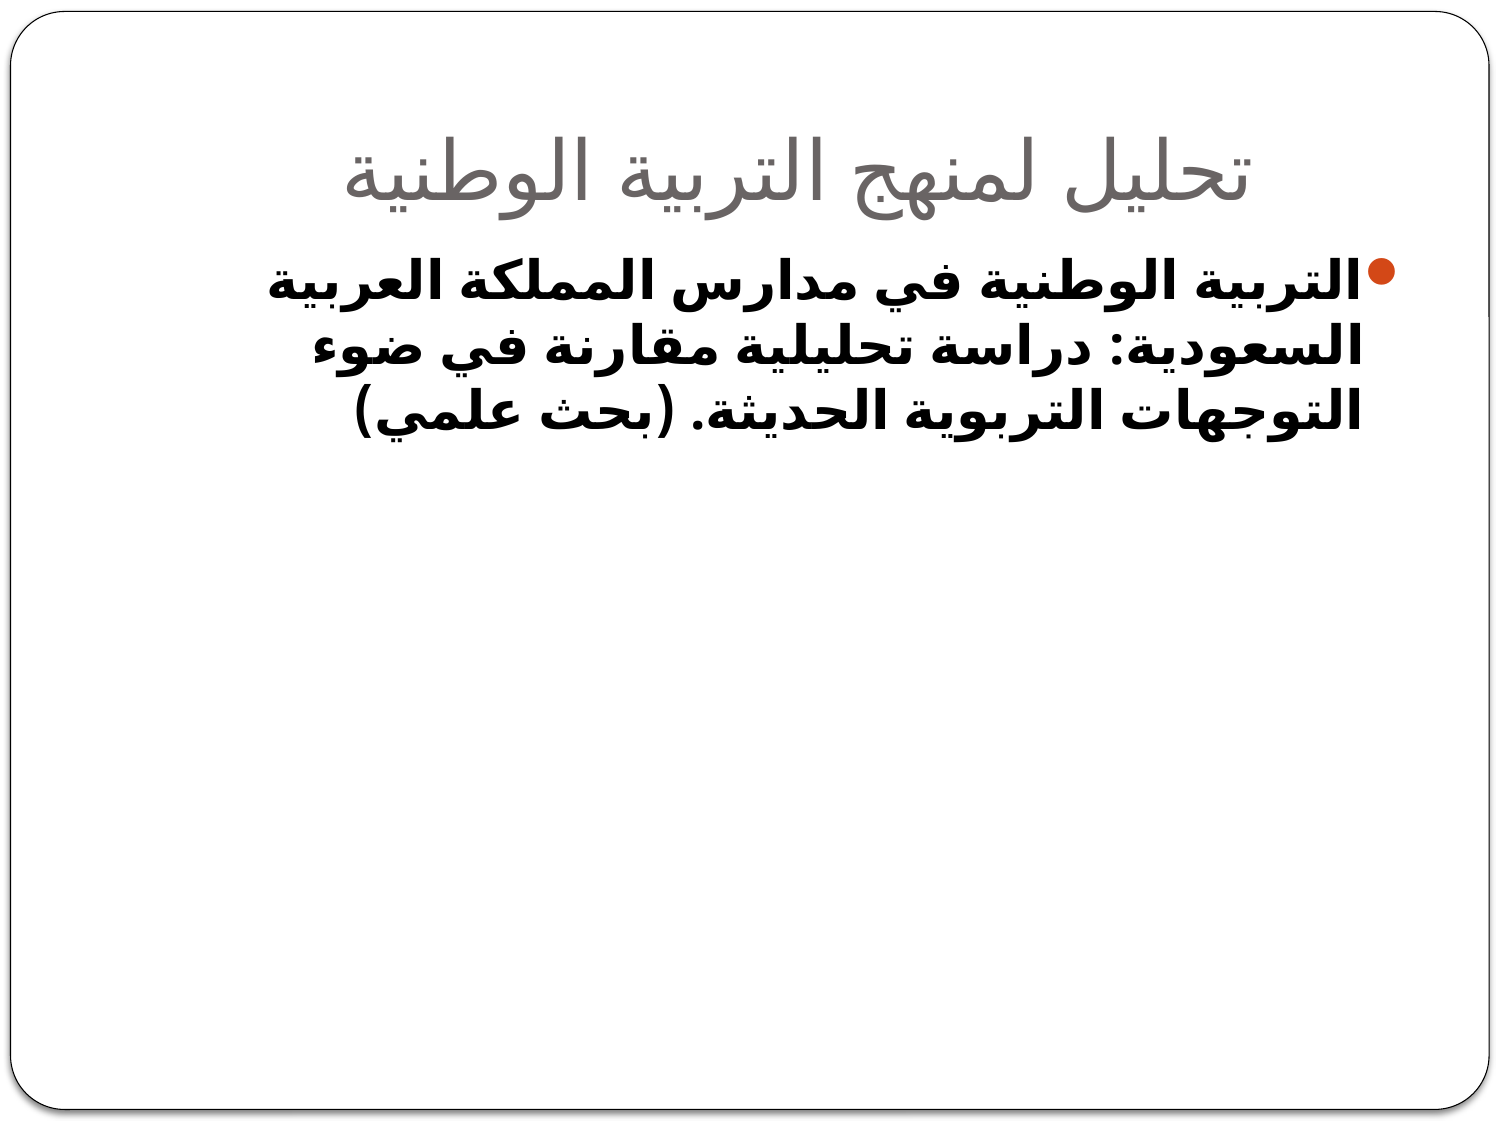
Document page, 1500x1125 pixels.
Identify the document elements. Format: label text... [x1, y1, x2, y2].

title تحليل لمنهج التربية الوطنية [150, 45, 1425, 233]
list التربية الوطنية في مدارس المملكة العربية السعودية: دراسة تحليلية مقارنة في ضوء التوجهات التربوية الحديثة. (بحث علمي) [150, 237, 1425, 988]
